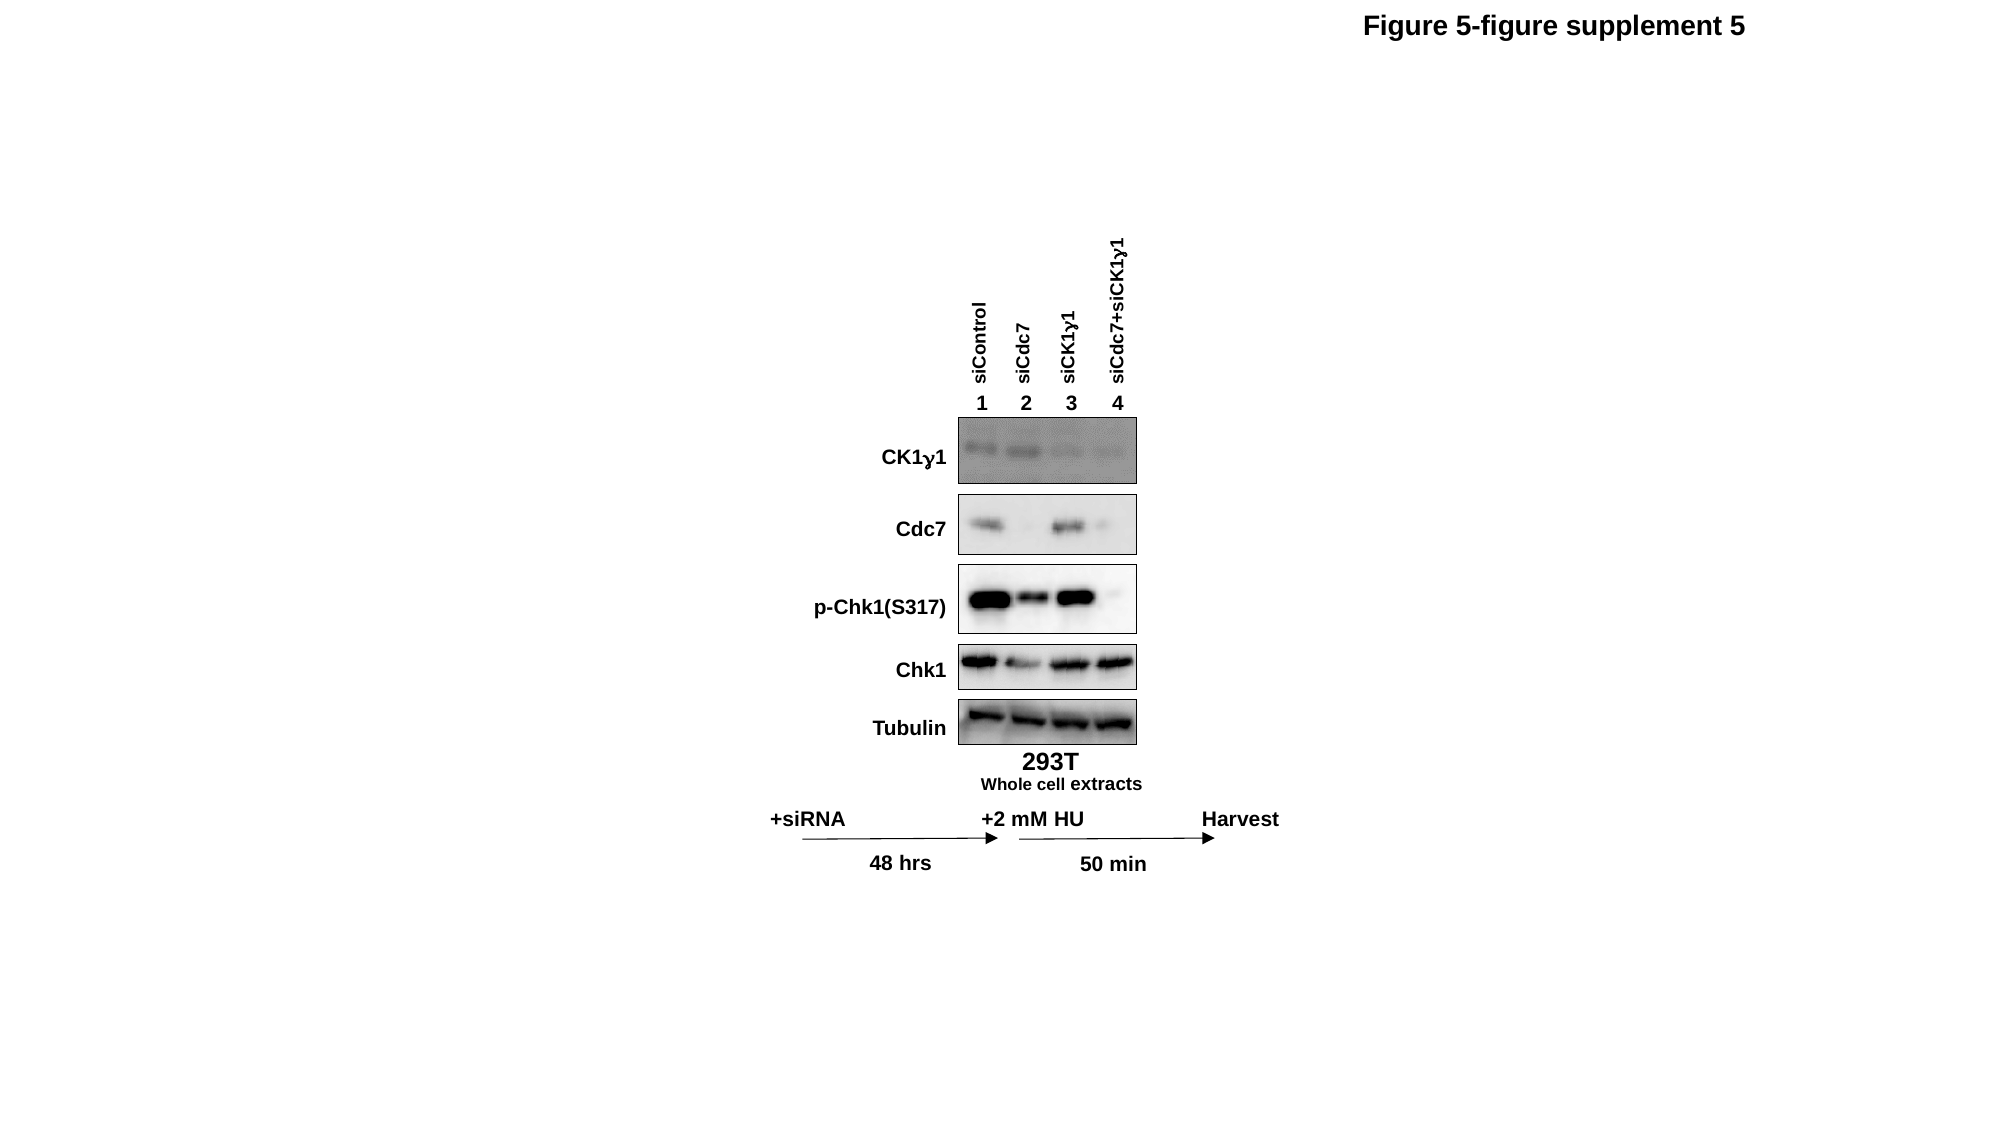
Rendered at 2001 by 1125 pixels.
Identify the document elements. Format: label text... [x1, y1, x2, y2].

text_box Whole cell extracts [963, 764, 1161, 798]
text_box Chk1 [818, 649, 958, 690]
text_box 48 hrs [854, 842, 980, 883]
picture [958, 643, 1137, 690]
picture [958, 699, 1137, 745]
text_box +siRNA [755, 798, 966, 839]
text_box CK1g1 [818, 436, 958, 477]
text_box 4 [1099, 382, 1127, 417]
picture [958, 417, 1137, 484]
text_box p-Chk1(S317) [788, 586, 958, 626]
text_box Figure 5-figure supplement 5 [1348, 0, 1830, 49]
text_box 50 min [1065, 843, 1315, 884]
text_box 3 [1052, 382, 1081, 417]
text_box Cdc7 [818, 508, 958, 548]
text_box 1 [963, 382, 992, 417]
text_box +2 mM HU [966, 798, 1187, 839]
text_box siCdc7+siCK1g1 [1097, 182, 1135, 400]
text_box siControl [959, 261, 997, 400]
text_box siCK1g1 [1048, 261, 1086, 400]
text_box Tubulin [818, 707, 962, 747]
text_box 293T [1007, 745, 1105, 764]
text_box siCdc7 [1003, 261, 1041, 400]
text_box Harvest [1187, 798, 1417, 839]
picture [958, 494, 1137, 555]
text_box 2 [1007, 382, 1036, 417]
picture [958, 564, 1137, 634]
